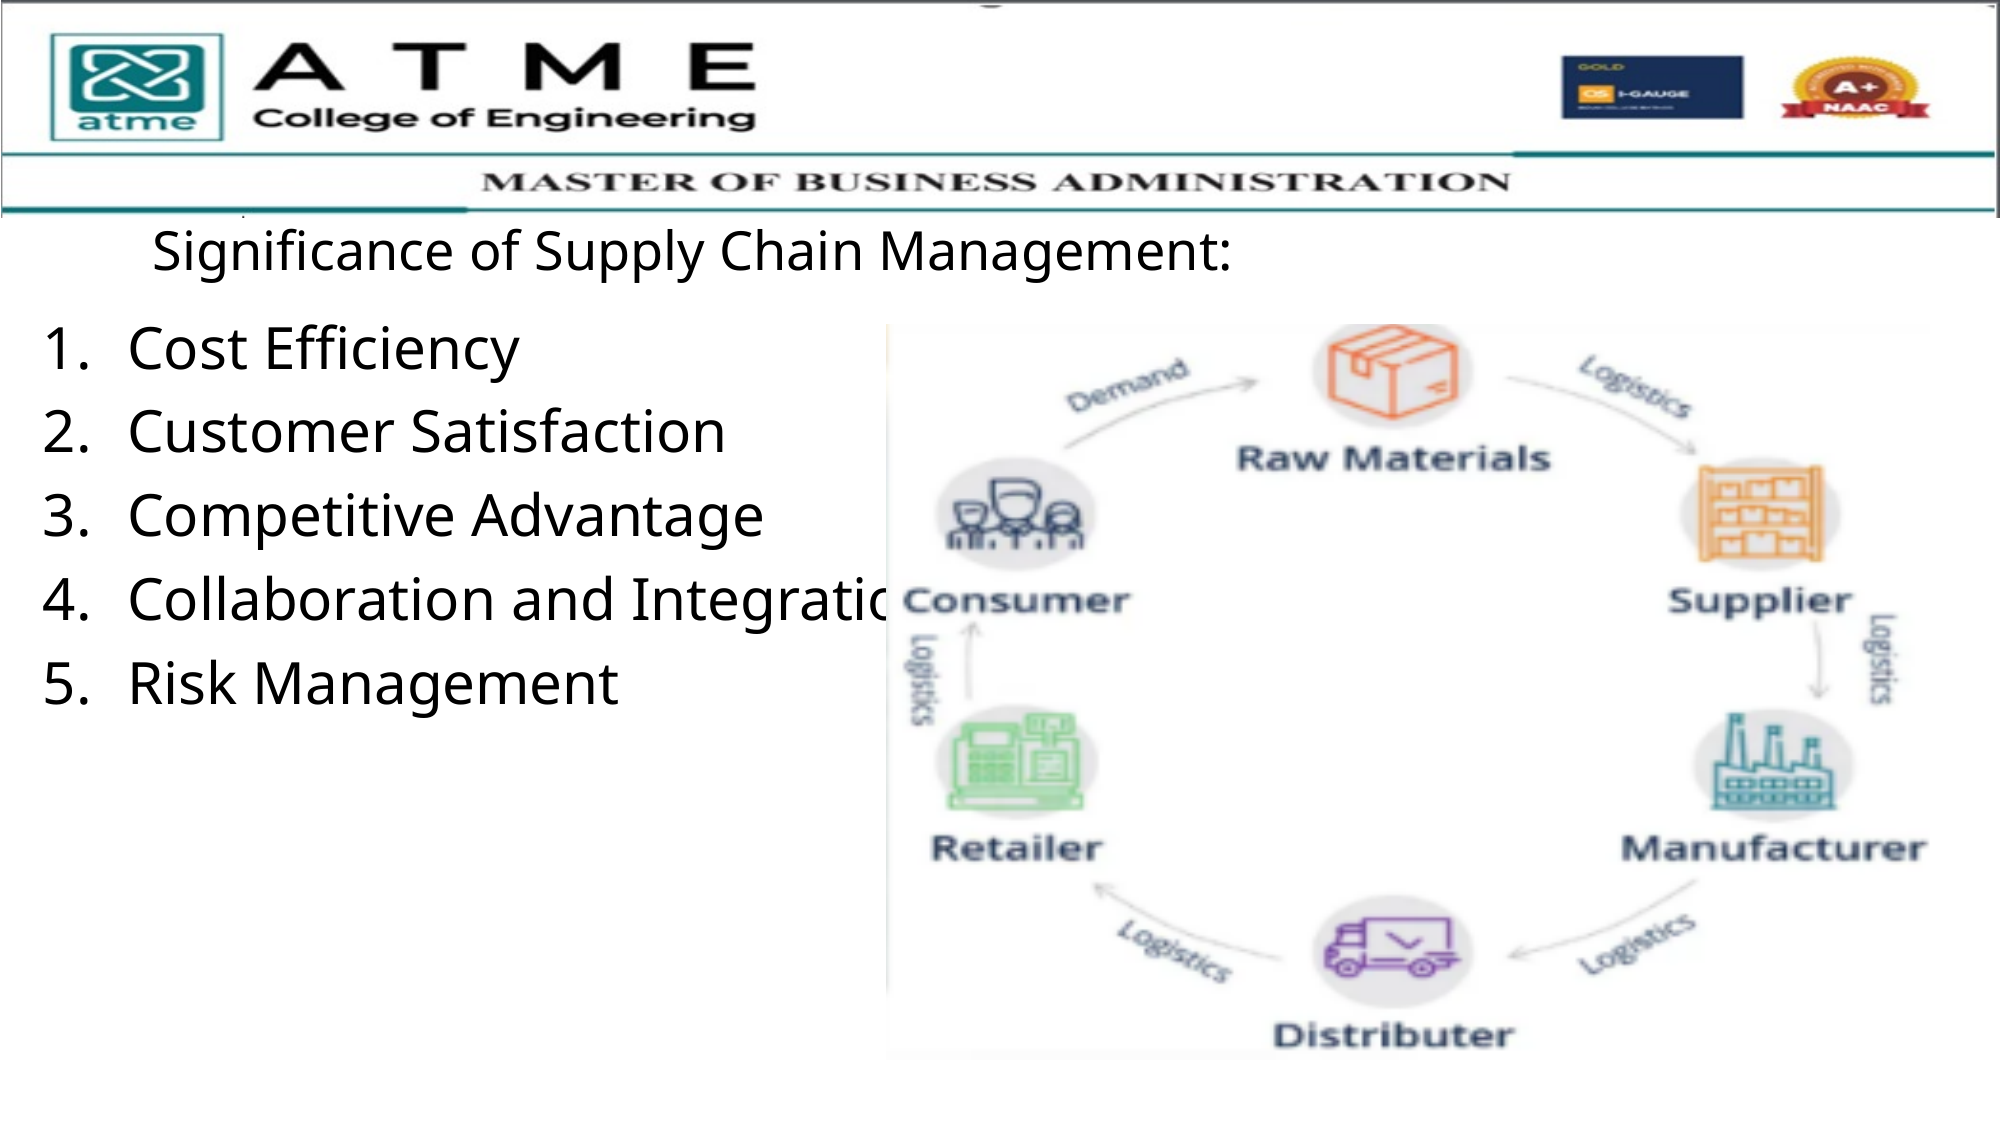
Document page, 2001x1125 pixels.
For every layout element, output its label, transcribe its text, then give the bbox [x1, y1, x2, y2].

list Cost Efficiency Customer Satisfaction Competitive Advantage Collaboration and Integration Risk Management [27, 311, 1973, 1095]
picture [1, 0, 2000, 218]
title Significance of Supply Chain Management: [137, 215, 1863, 291]
picture [886, 323, 1945, 1060]
